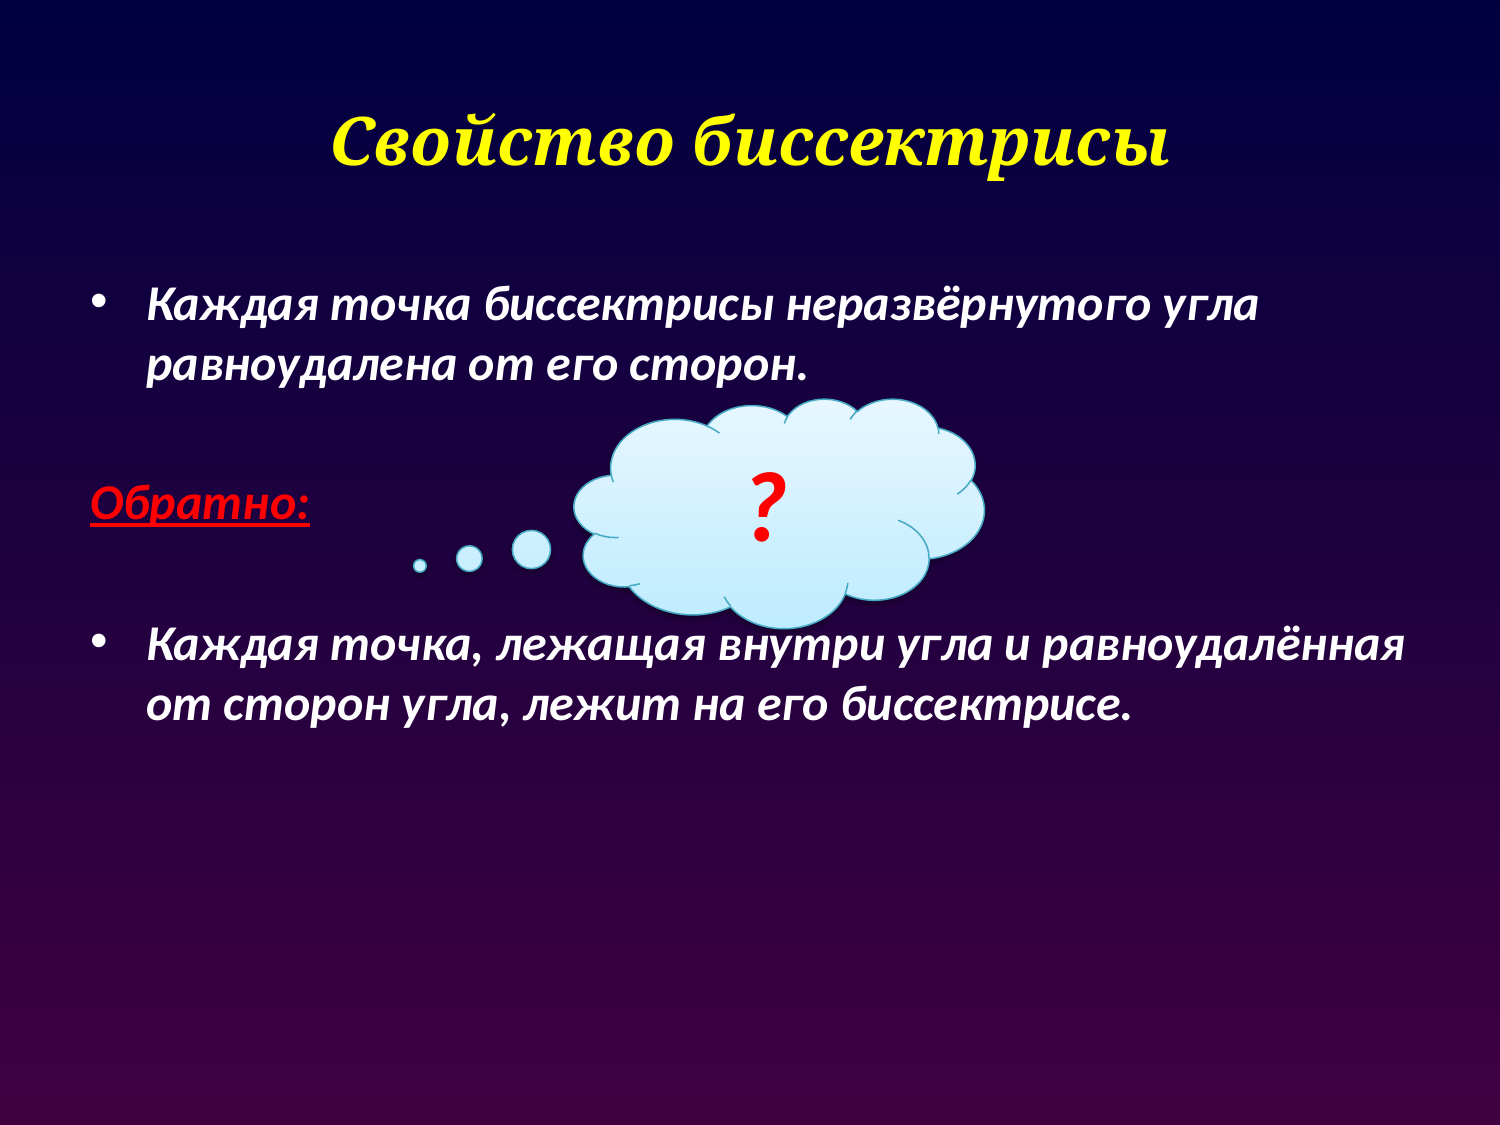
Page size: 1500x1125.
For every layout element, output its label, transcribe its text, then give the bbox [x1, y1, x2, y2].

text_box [573, 398, 985, 629]
title Свойство биссектрисы [75, 45, 1425, 233]
list Каждая точка биссектрисы неразвёрнутого угла равноудалена от его сторон. Обратно: Каждая точка, лежащая внутри угла и равноудалённая от сторон угла, лежит на его биссектрисе. [75, 262, 1425, 1005]
